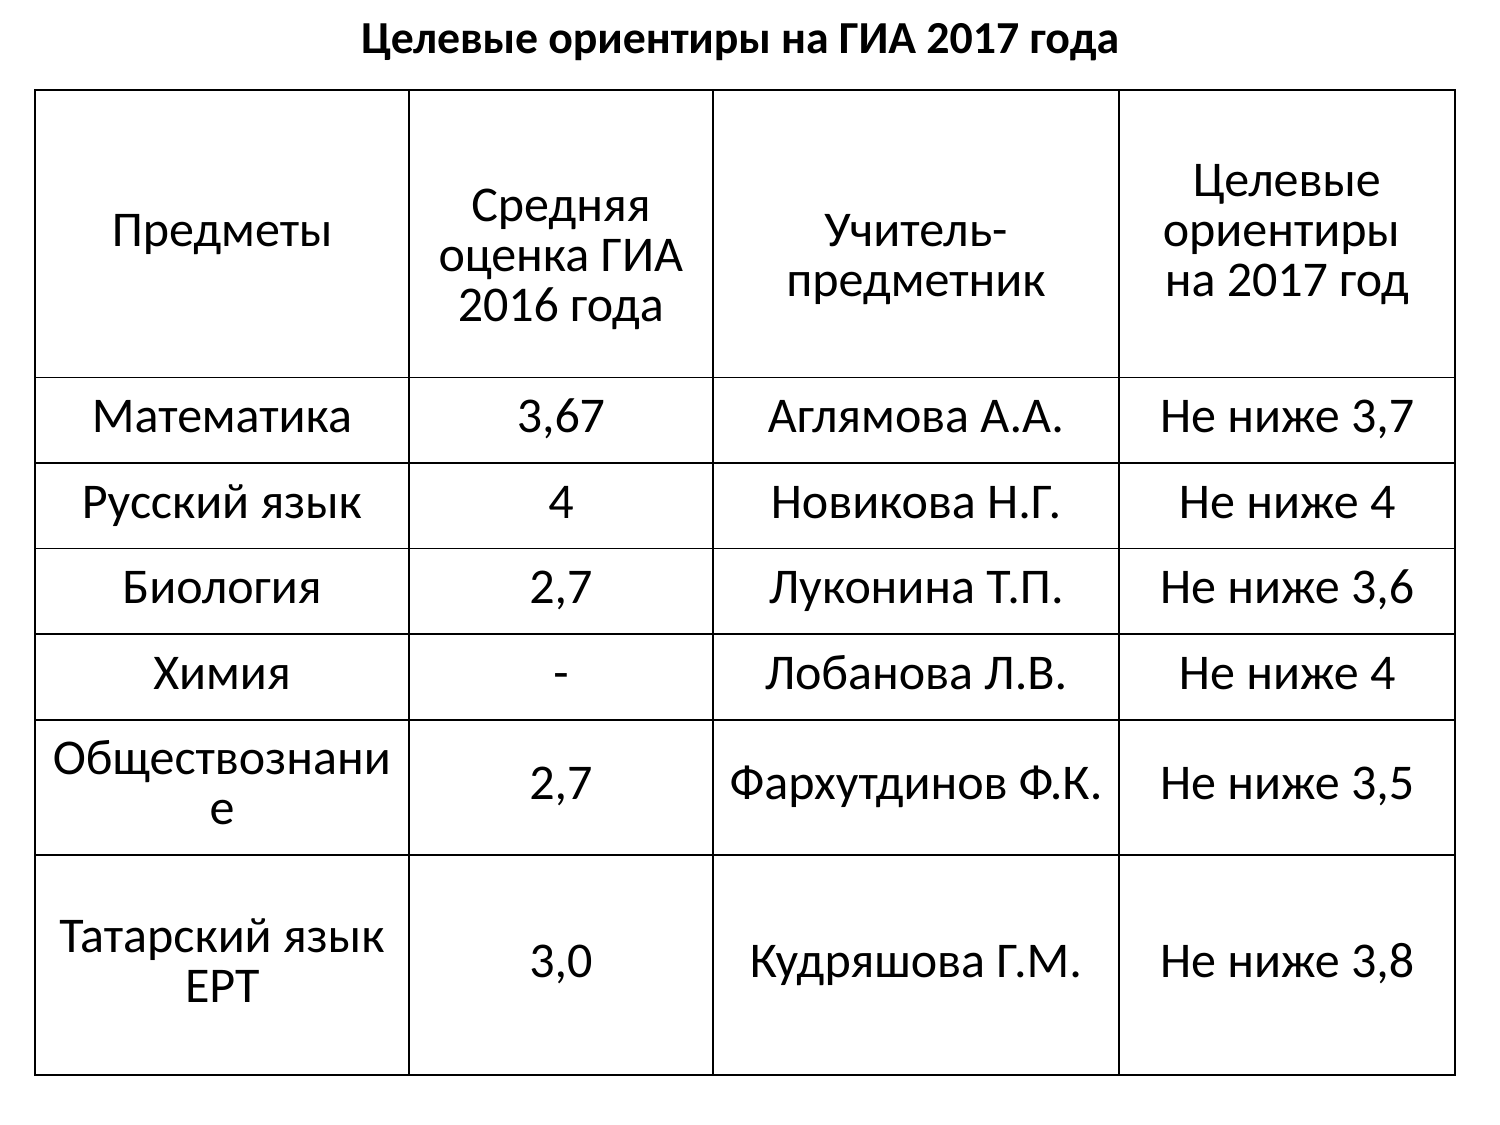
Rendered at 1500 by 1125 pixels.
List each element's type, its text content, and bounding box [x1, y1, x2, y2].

table_cell Татарский язык ЕРТ [36, 856, 408, 1074]
table_cell Не ниже 3,8 [1120, 856, 1454, 1074]
table_cell Новикова Н.Г. [714, 464, 1118, 548]
table_cell 3,67 [410, 378, 712, 462]
table_cell 4 [410, 464, 712, 548]
table_cell Биология [36, 549, 408, 633]
table_cell Луконина Т.П. [714, 549, 1118, 633]
table_cell Не ниже 3,7 [1120, 378, 1454, 462]
table_cell Русский язык [36, 464, 408, 548]
table_header Учитель- предметник [714, 91, 1118, 377]
table_cell Не ниже 3,5 [1120, 721, 1454, 854]
table_header Средняя оценка ГИА 2016 года [410, 91, 712, 377]
table_cell Химия [36, 635, 408, 719]
table_cell Не ниже 4 [1120, 464, 1454, 548]
table_header Предметы [36, 91, 408, 377]
table_cell Не ниже 3,6 [1120, 549, 1454, 633]
table_header Целевые ориентиры на 2017 год [1120, 91, 1454, 377]
table_cell 2,7 [410, 721, 712, 854]
table_cell 2,7 [410, 549, 712, 633]
table_cell 3,0 [410, 856, 712, 1074]
table_cell Не ниже 4 [1120, 635, 1454, 719]
table_cell Математика [36, 378, 408, 462]
table_cell Аглямова А.А. [714, 378, 1118, 462]
table_cell Обществознание [36, 721, 408, 854]
table_cell - [410, 635, 712, 719]
table_cell Фархутдинов Ф.К. [714, 721, 1118, 854]
text_box Целевые ориентиры на ГИА 2017 года [346, 0, 1145, 89]
table_cell Кудряшова Г.М. [714, 856, 1118, 1074]
table_cell Лобанова Л.В. [714, 635, 1118, 719]
